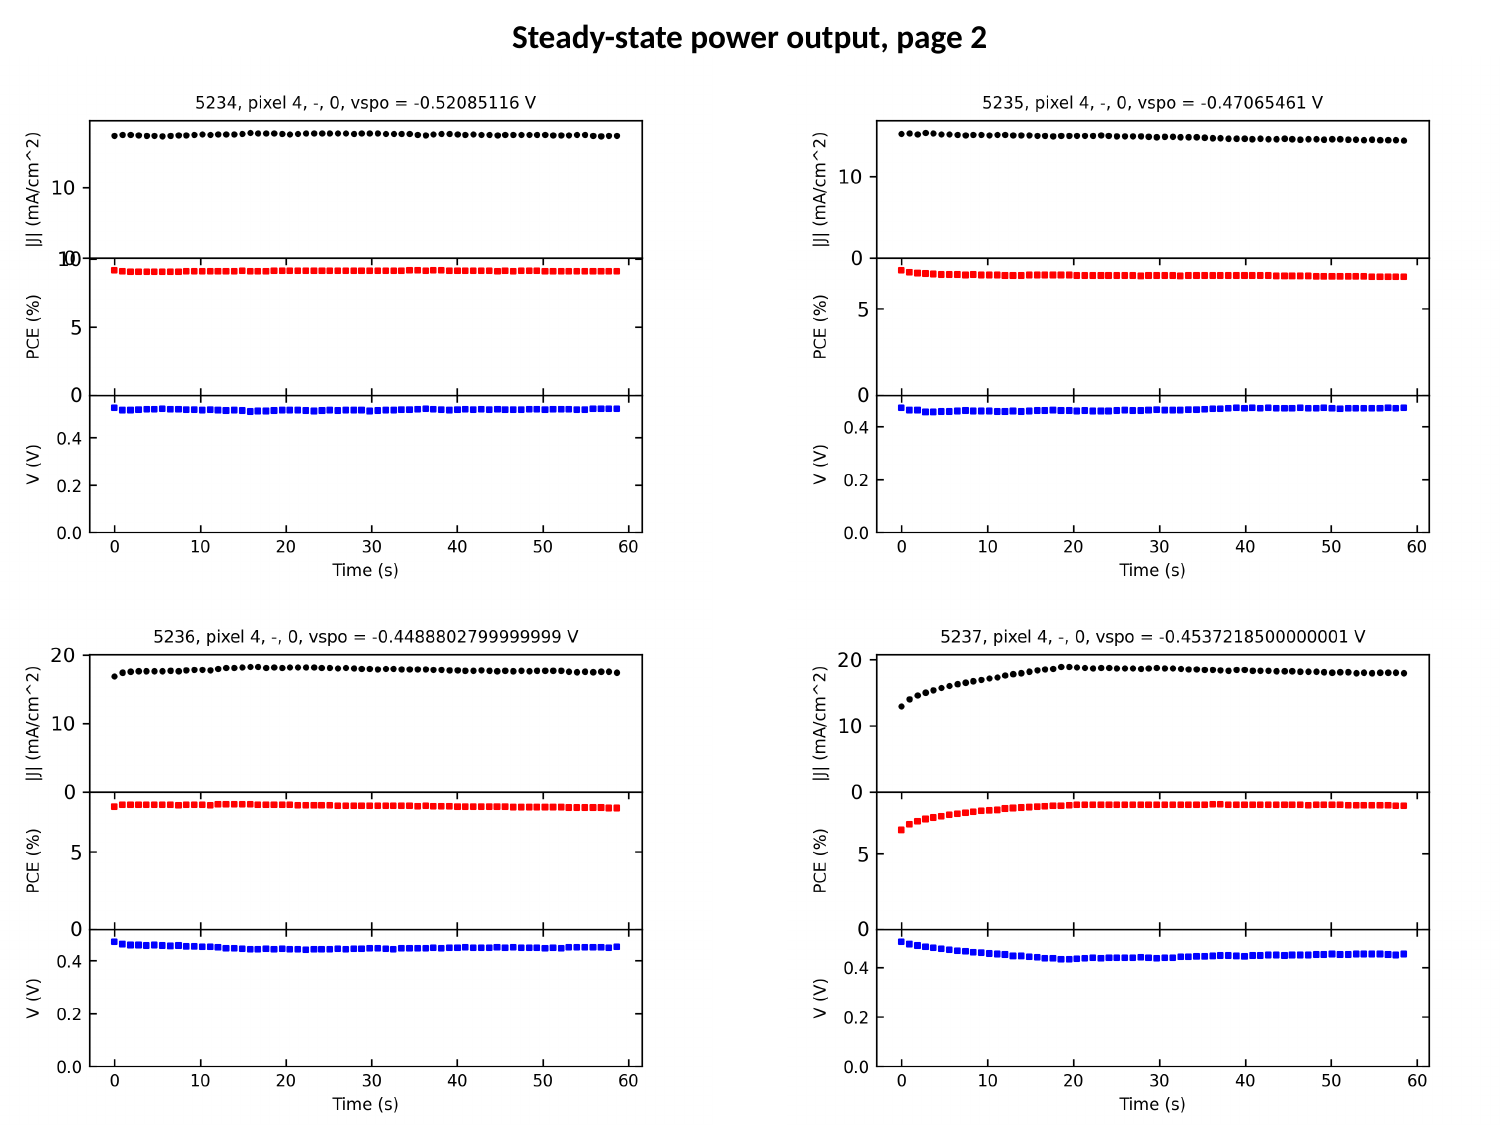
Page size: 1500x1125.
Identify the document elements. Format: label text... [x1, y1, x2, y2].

title Steady-state power output, page 2 [0, 0, 1500, 75]
picture [0, 56, 713, 1125]
picture [787, 56, 1500, 1125]
